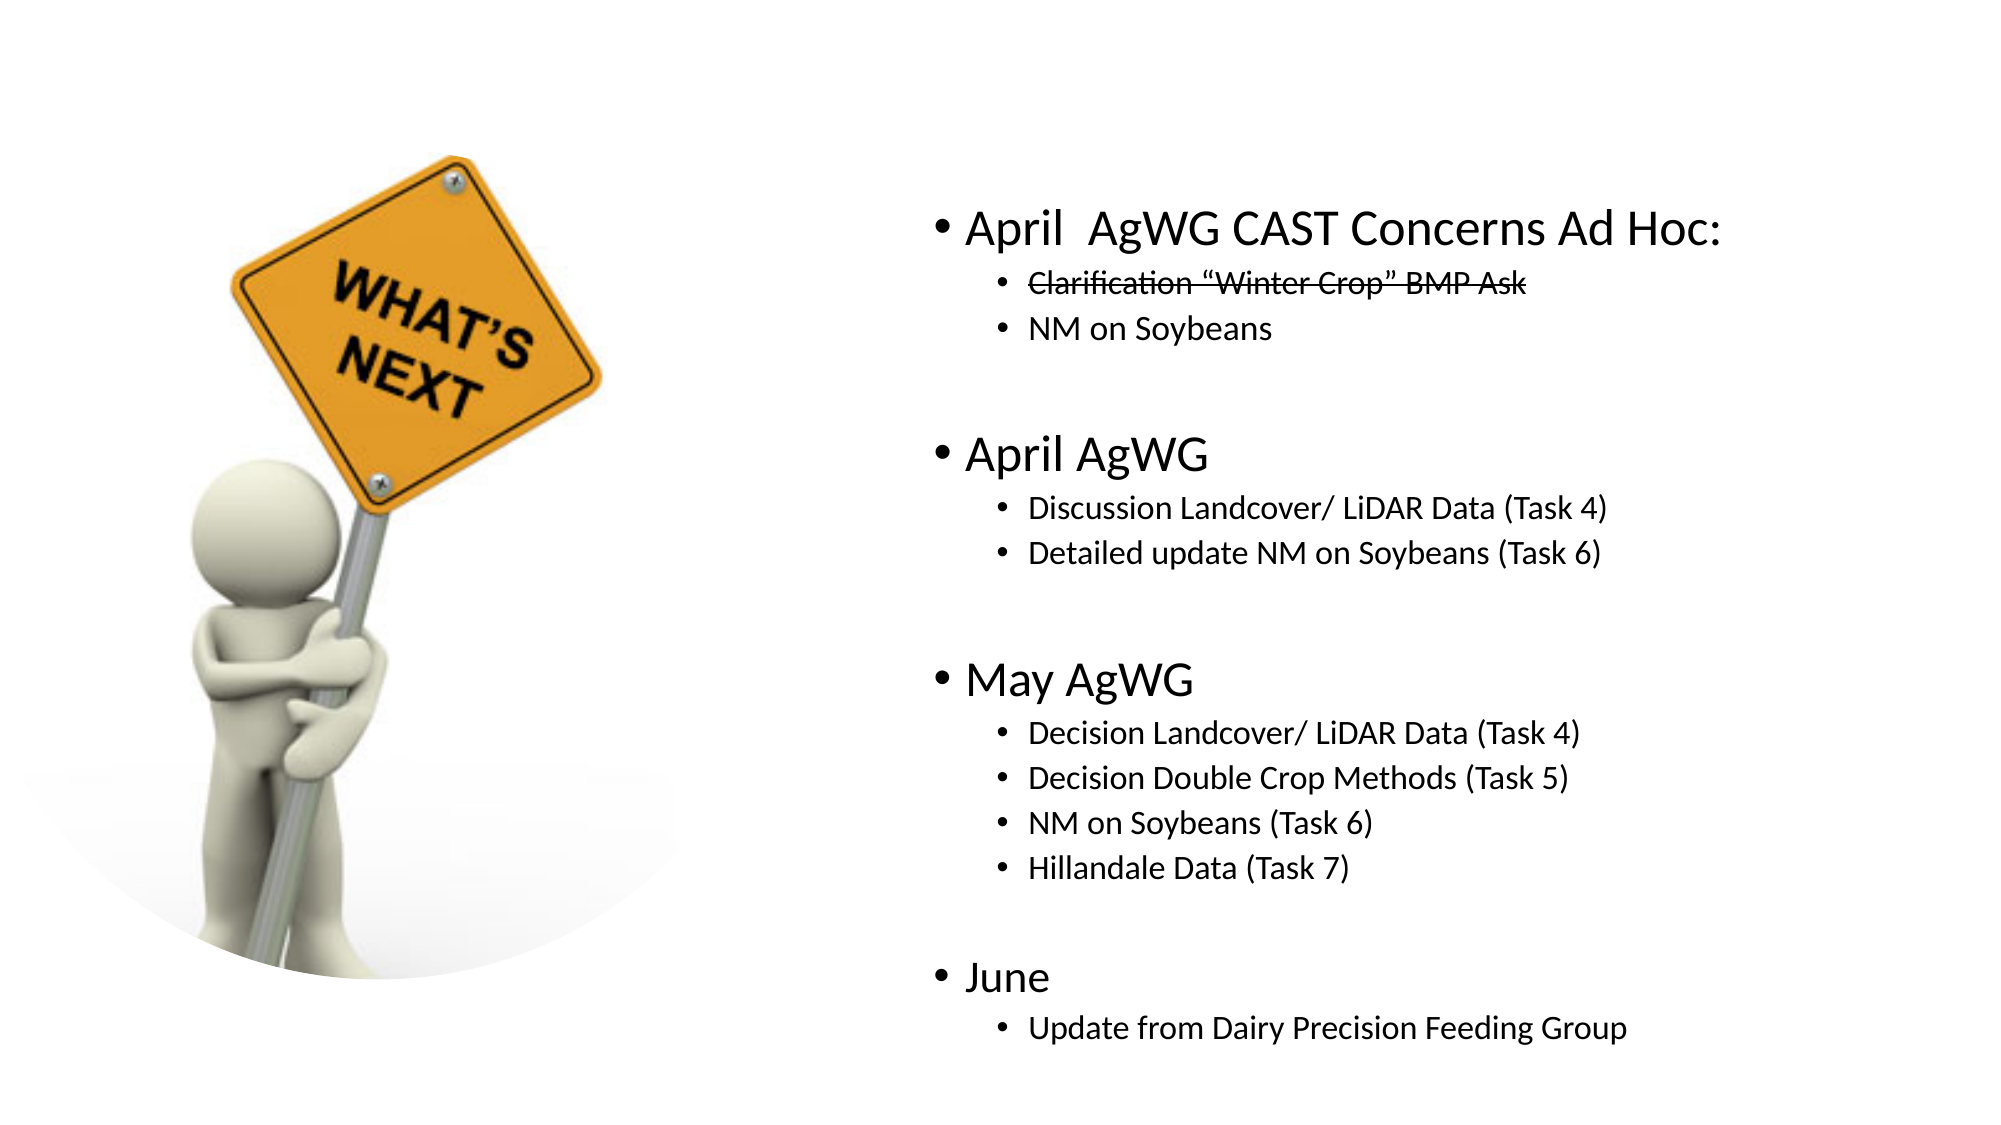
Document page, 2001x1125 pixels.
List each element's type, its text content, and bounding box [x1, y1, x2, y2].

list April AgWG CAST Concerns Ad Hoc: Clarification “Winter Crop” BMP Ask NM on Soybeans April AgWG Discussion Landcover/ LiDAR Data (Task 4) Detailed update NM on Soybeans (Task 6) May AgWG Decision Landcover/ LiDAR Data (Task 4) Decision Double Crop Methods (Task 5) NM on Soybeans (Task 6) Hillandale Data (Task 7) June Update from Dairy Precision Feeding Group [918, 65, 1969, 1066]
picture [0, 148, 794, 980]
